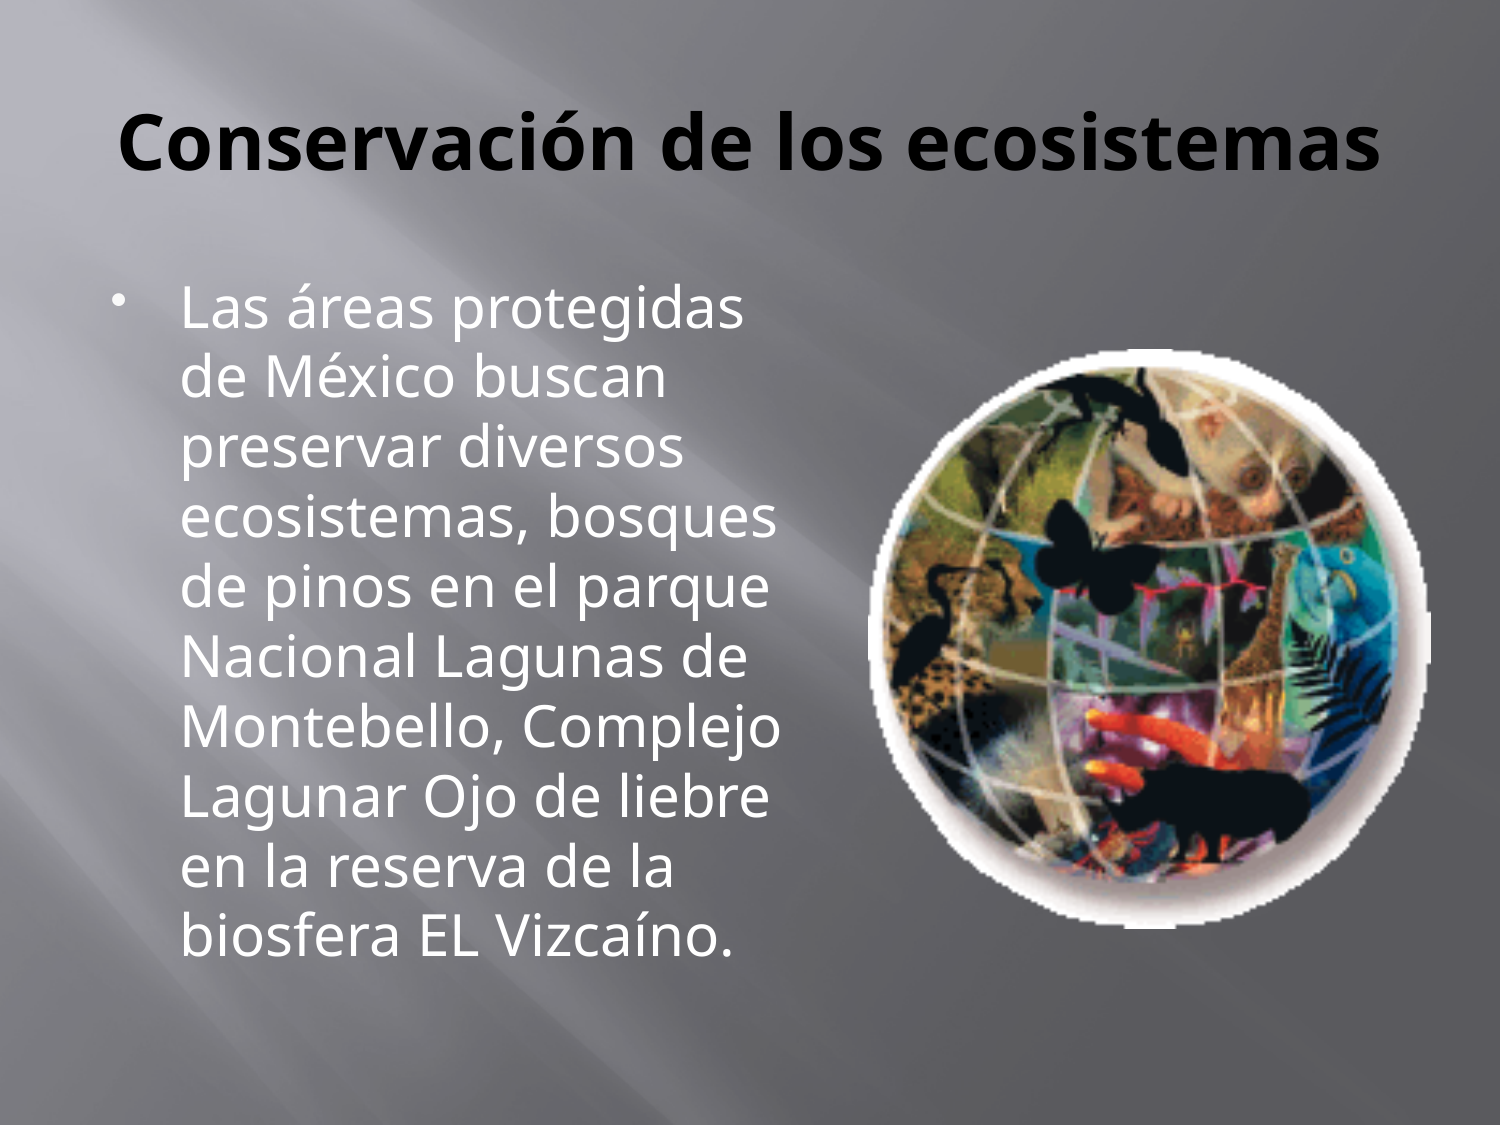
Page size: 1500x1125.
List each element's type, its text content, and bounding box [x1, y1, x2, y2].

list Las áreas protegidas de México buscan preservar diversos ecosistemas, bosques de pinos en el parque Nacional Lagunas de Montebello, Complejo Lagunar Ojo de liebre en la reserva de la biosfera EL Vizcaíno. [75, 262, 809, 1035]
picture [867, 349, 1432, 929]
title Conservación de los ecosistemas [75, 45, 1425, 233]
